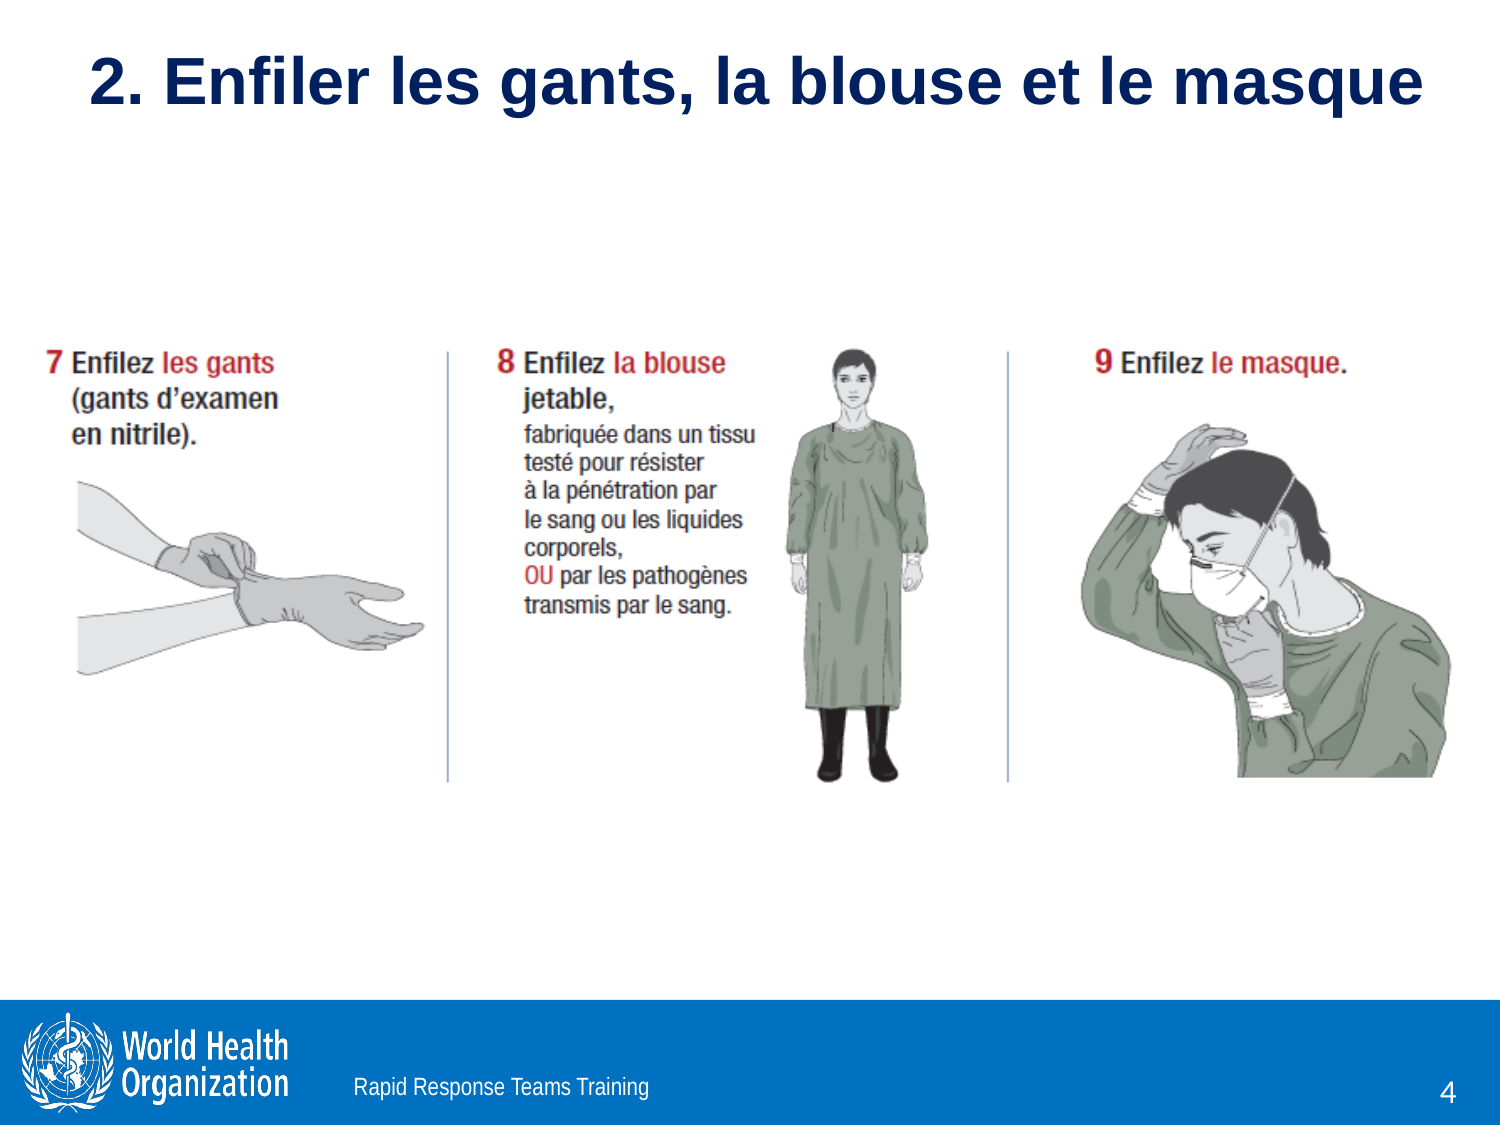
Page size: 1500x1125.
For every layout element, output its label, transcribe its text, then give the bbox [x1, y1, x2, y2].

picture [28, 337, 1472, 788]
title 2. Enfiler les gants, la blouse et le masque [41, 0, 1475, 172]
picture [21, 1012, 288, 1113]
